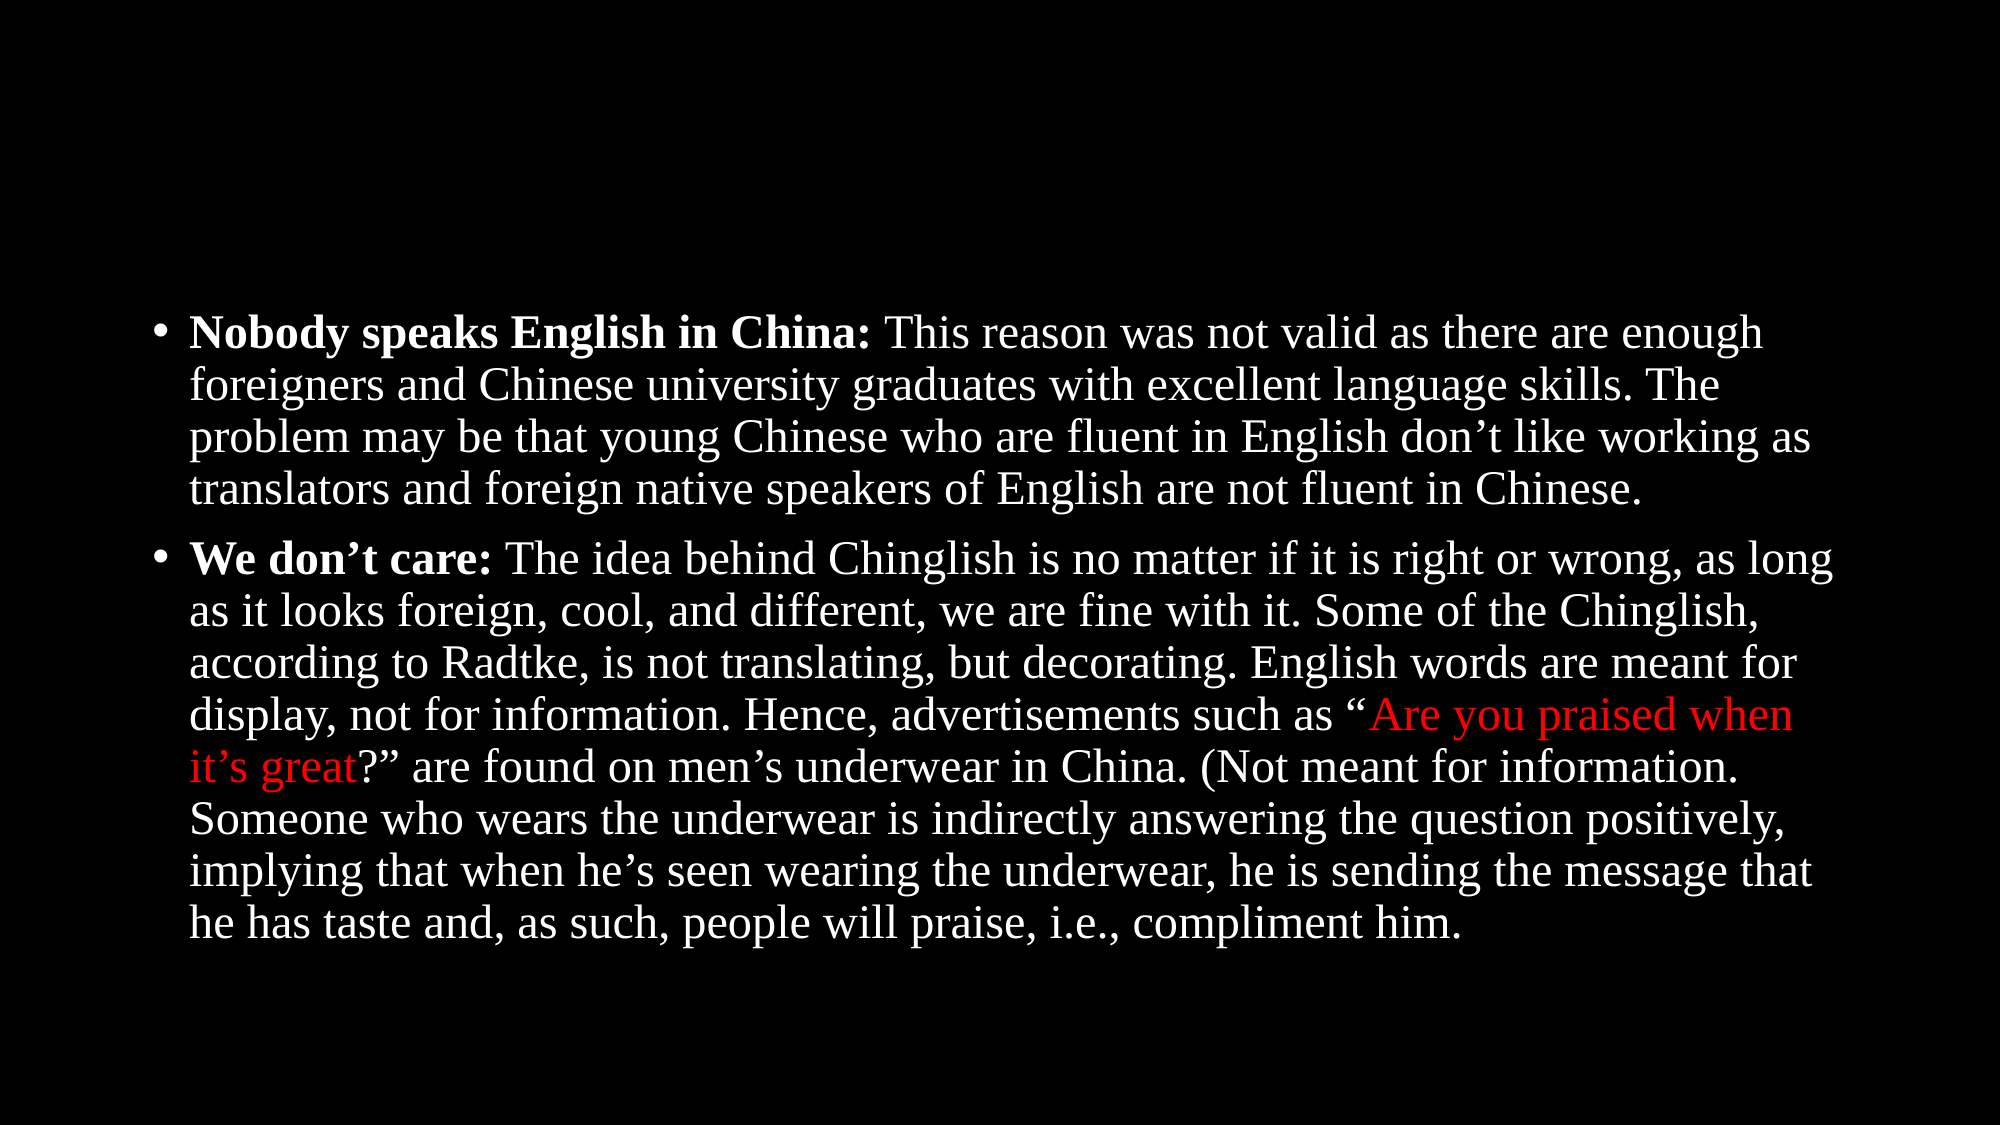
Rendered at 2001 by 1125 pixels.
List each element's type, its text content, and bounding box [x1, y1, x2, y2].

list Nobody speaks English in China: This reason was not valid as there are enough foreigners and Chinese university graduates with excellent language skills. The problem may be that young Chinese who are fluent in English don’t like working as translators and foreign native speakers of English are not fluent in Chinese. We don’t care: The idea behind Chinglish is no matter if it is right or wrong, as long as it looks foreign, cool, and different, we are fine with it. Some of the Chinglish, according to Radtke, is not translating, but decorating. English words are meant for display, not for information. Hence, advertisements such as “Are you praised when it’s great?” are found on men’s underwear in China. (Not meant for information. Someone who wears the underwear is indirectly answering the question positively, implying that when he’s seen wearing the underwear, he is sending the message that he has taste and, as such, people will praise, i.e., compliment him. [137, 299, 1863, 1014]
